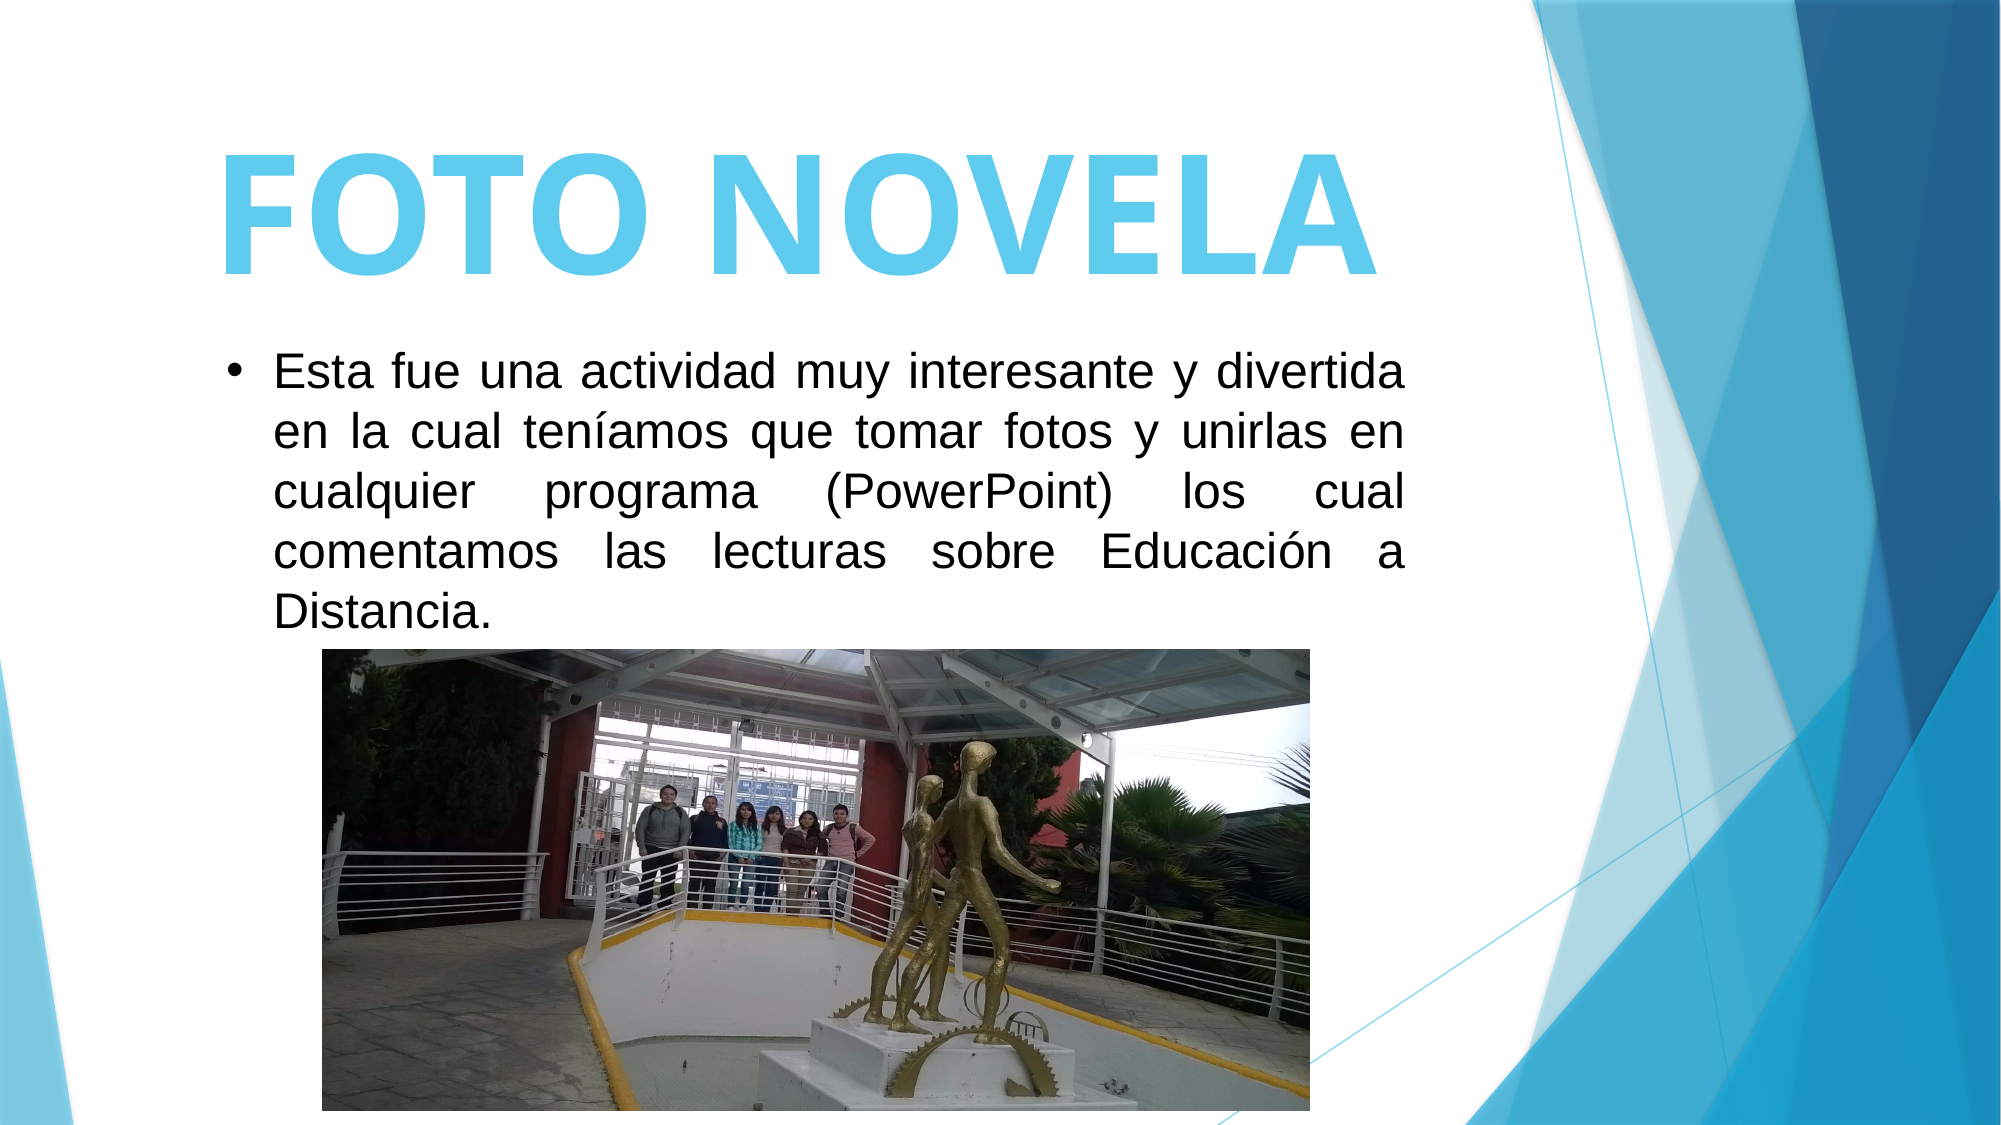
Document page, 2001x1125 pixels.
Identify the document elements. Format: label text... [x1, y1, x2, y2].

text_box Esta fue una actividad muy interesante y divertida en la cual teníamos que tomar fotos y unirlas en cualquier programa (PowerPoint) los cual comentamos las lecturas sobre Educación a Distancia. [212, 331, 1421, 647]
picture [322, 649, 1310, 1111]
title FOTO NOVELA [111, 99, 1522, 317]
